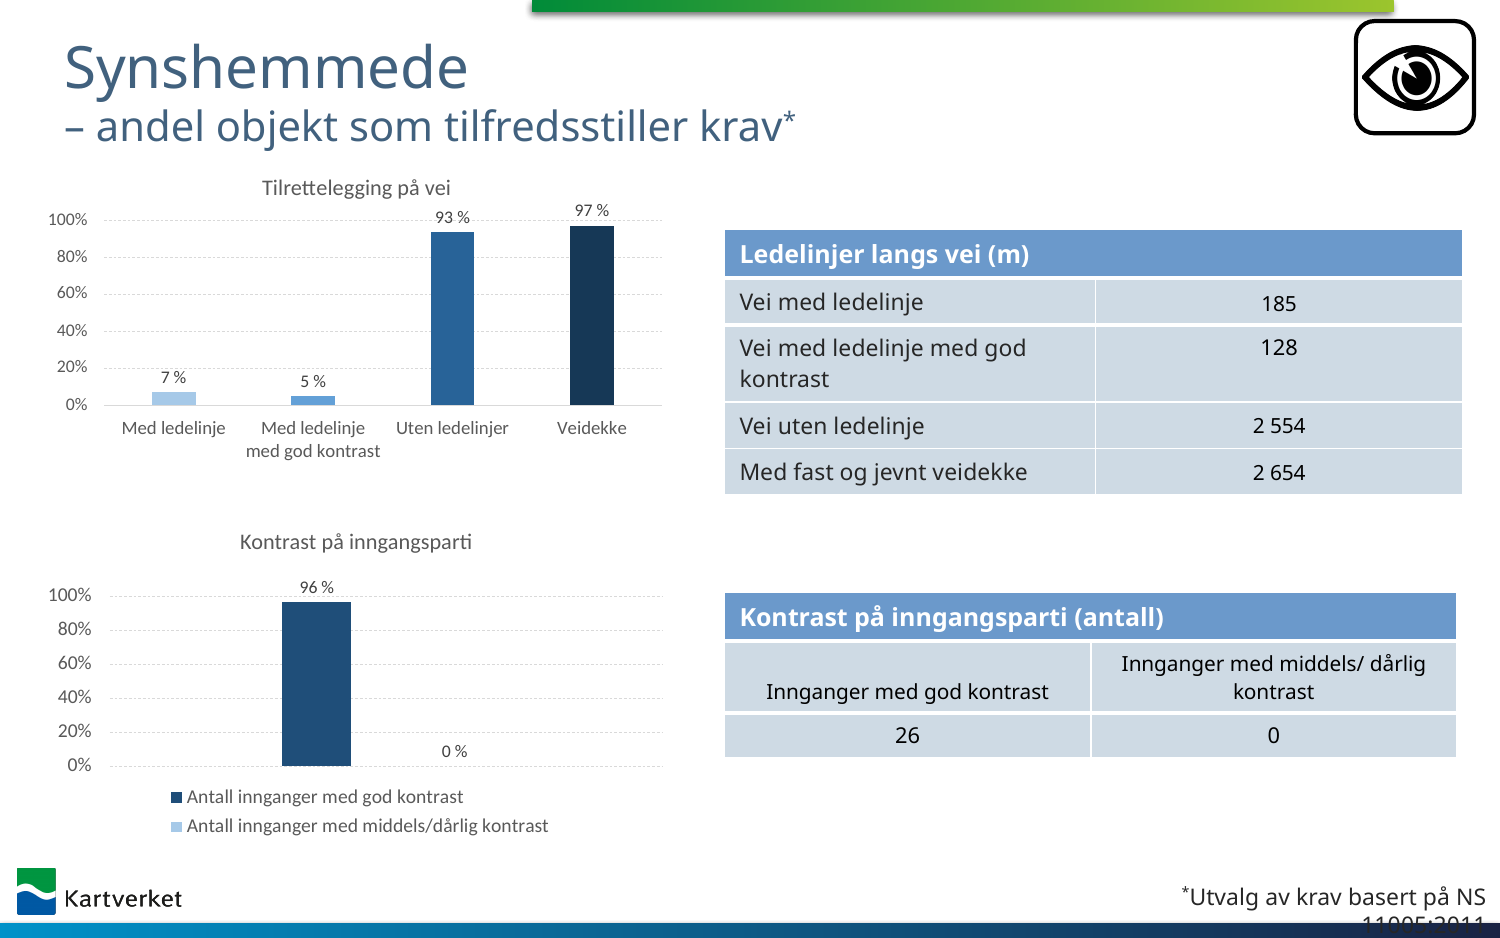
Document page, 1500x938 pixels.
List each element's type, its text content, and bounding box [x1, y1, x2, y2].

table_cell Vei med ledelinje [725, 280, 1095, 323]
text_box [1355, 20, 1475, 134]
table_cell 128 [1096, 327, 1462, 401]
table_cell Vei uten ledelinje [725, 403, 1095, 448]
table_cell Med fast og jevnt veidekke [725, 449, 1095, 494]
picture [41, 166, 673, 492]
table_cell Vei med ledelinje med god kontrast [725, 327, 1095, 401]
table_header Kontrast på inngangsparti (antall) [725, 593, 1456, 639]
table_cell 2 654 [1096, 449, 1462, 494]
table_cell 2 554 [1096, 403, 1462, 448]
picture [41, 520, 673, 846]
text_box *Utvalg av krav basert på NS 11005:2011 [1068, 873, 1500, 938]
table_cell Innganger med middels/ dårlig kontrast [1092, 643, 1456, 711]
table_header Ledelinjer langs vei (m) [725, 230, 1462, 276]
text_box Synshemmede – andel objekt som tilfredsstiller krav* [49, 24, 1431, 158]
table_cell 185 [1096, 280, 1462, 323]
table_cell Innganger med god kontrast [725, 643, 1090, 711]
table_cell 26 [725, 715, 1090, 757]
table_cell 0 [1092, 715, 1456, 757]
